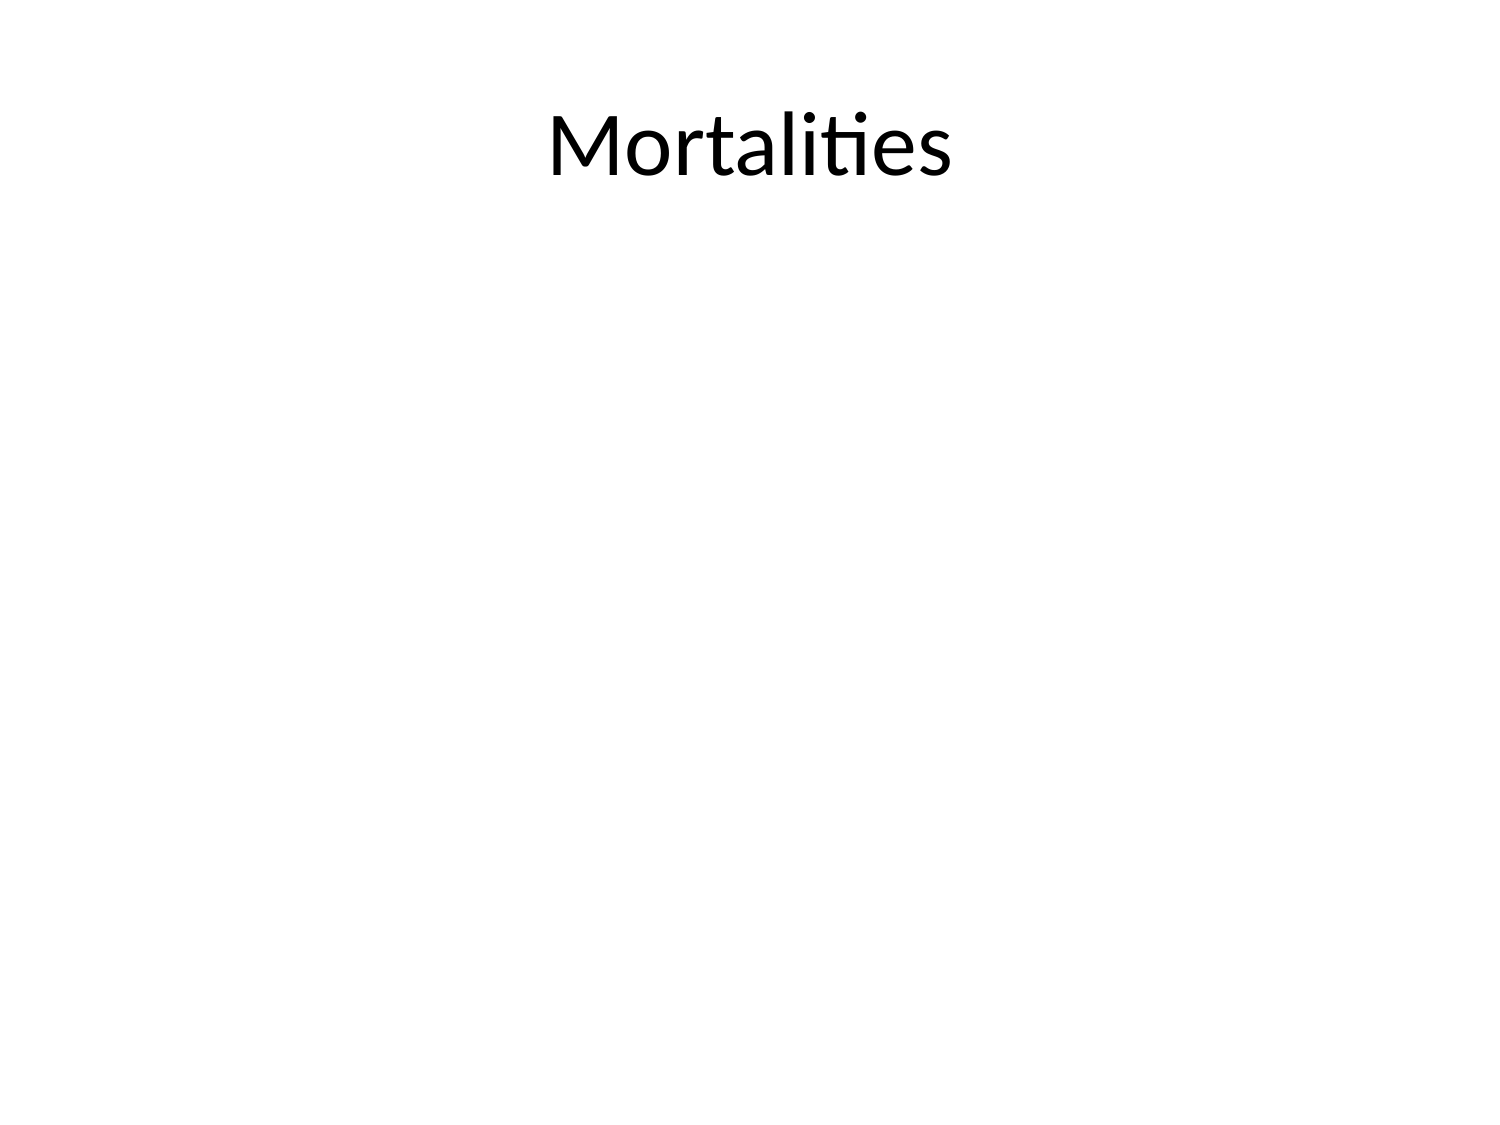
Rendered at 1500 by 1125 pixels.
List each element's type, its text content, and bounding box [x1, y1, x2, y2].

title Mortalities [75, 45, 1425, 233]
